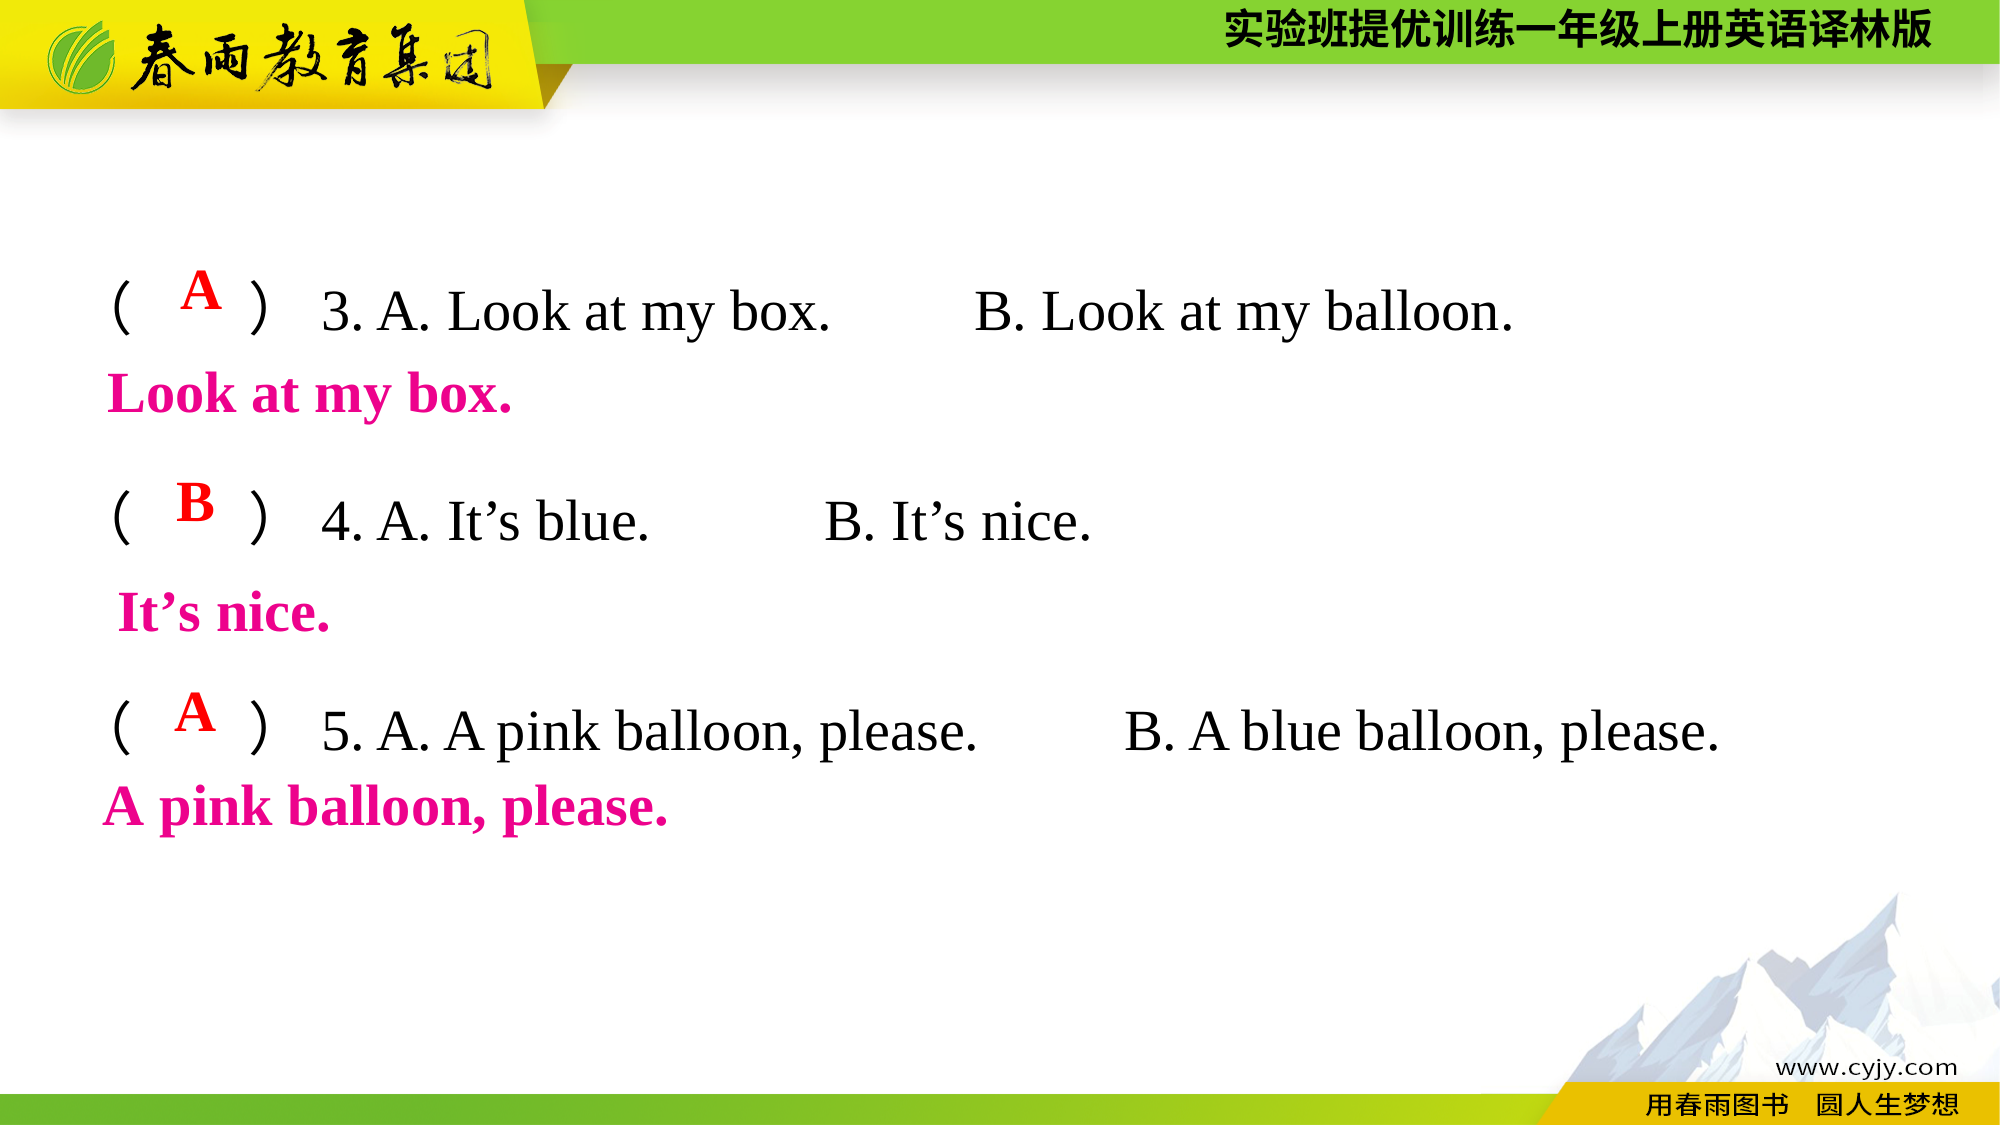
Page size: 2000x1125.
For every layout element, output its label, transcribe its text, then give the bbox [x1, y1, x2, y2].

picture [0, 0, 2000, 1125]
text_box B [161, 456, 231, 541]
text_box A [160, 665, 232, 751]
text_box A pink balloon, please. [88, 760, 684, 845]
text_box A [165, 243, 238, 329]
text_box Look at my box. [92, 346, 528, 432]
list （ ）3. A. Look at my box. B. Look at my balloon. （ ）4. A. It’s blue. B. It’s nice. （ ）5. A. A pink balloon, please. B. A blue balloon, please. [59, 229, 1944, 776]
text_box It’s nice. [102, 565, 346, 651]
